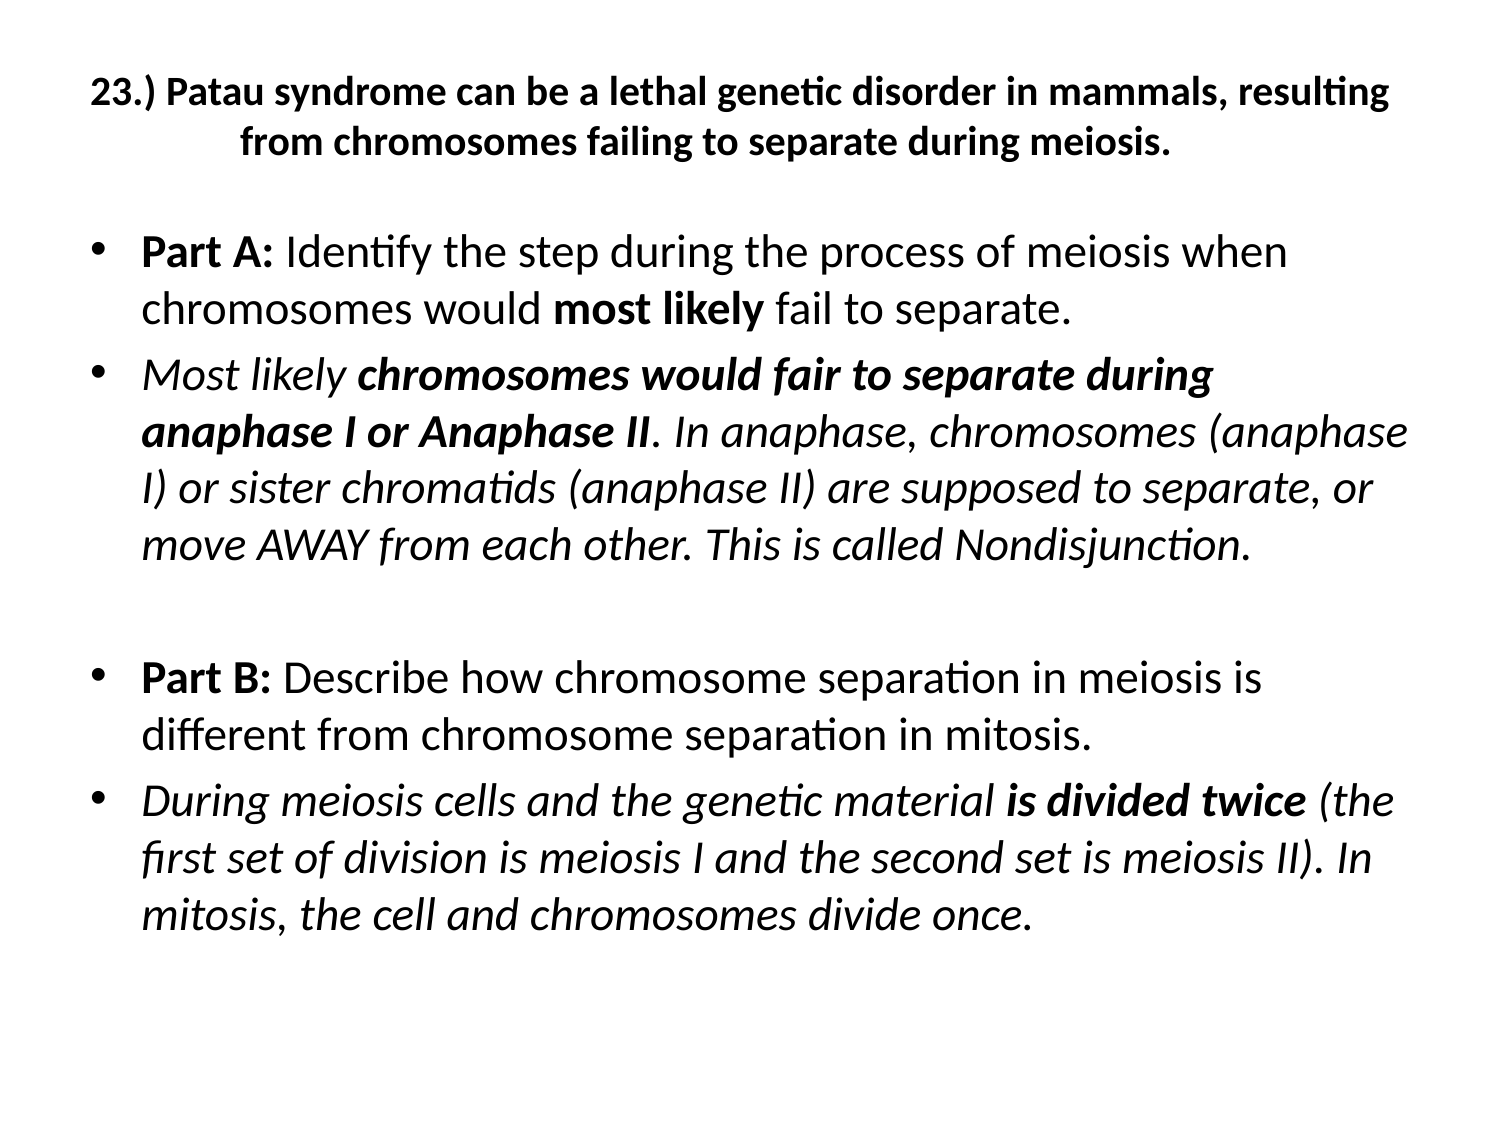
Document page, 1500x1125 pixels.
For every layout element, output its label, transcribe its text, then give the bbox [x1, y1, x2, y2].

title 23.) Patau syndrome can be a lethal genetic disorder in mammals, resulting from chromosomes failing to separate during meiosis. [75, 45, 1425, 212]
list Part A: Identify the step during the process of meiosis when chromosomes would most likely fail to separate. Most likely chromosomes would fair to separate during anaphase I or Anaphase II. In anaphase, chromosomes (anaphase I) or sister chromatids (anaphase II) are supposed to separate, or move AWAY from each other. This is called Nondisjunction. Part B: Describe how chromosome separation in meiosis is different from chromosome separation in mitosis. During meiosis cells and the genetic material is divided twice (the first set of division is meiosis I and the second set is meiosis II). In mitosis, the cell and chromosomes divide once. [75, 212, 1425, 1005]
